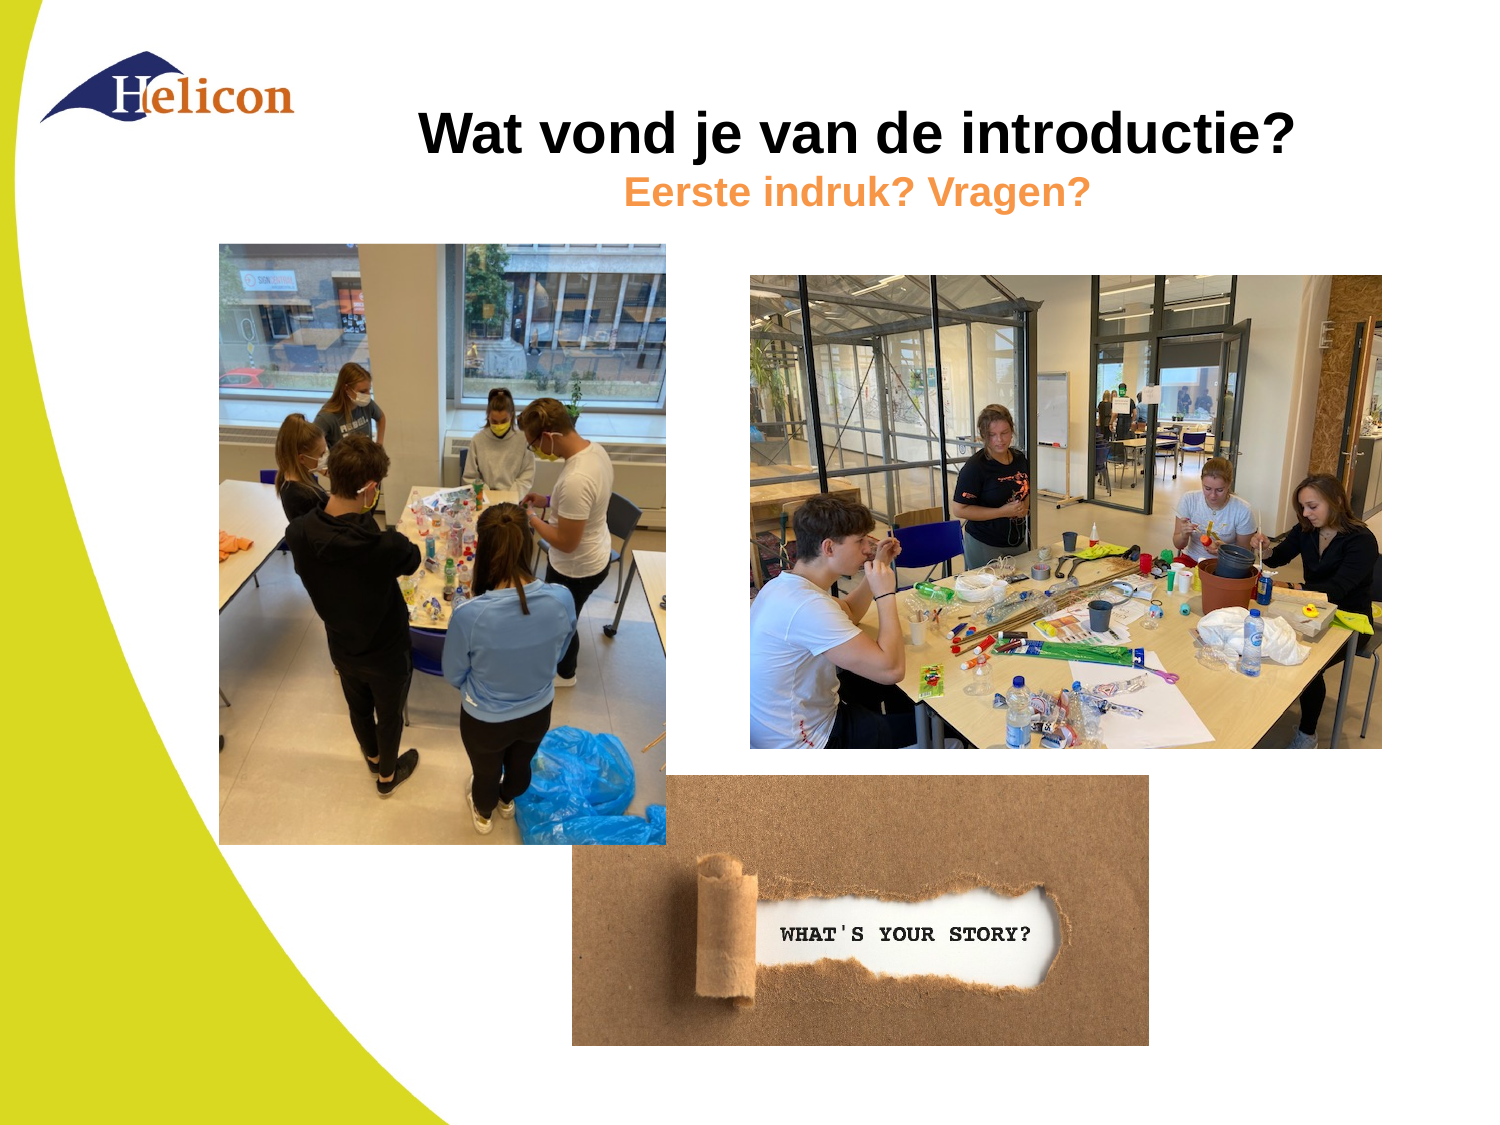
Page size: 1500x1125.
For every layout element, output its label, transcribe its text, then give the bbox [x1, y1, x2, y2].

picture [0, 0, 1500, 1125]
title Wat vond je van de introductie? Eerste indruk? Vragen? [312, 101, 1404, 209]
